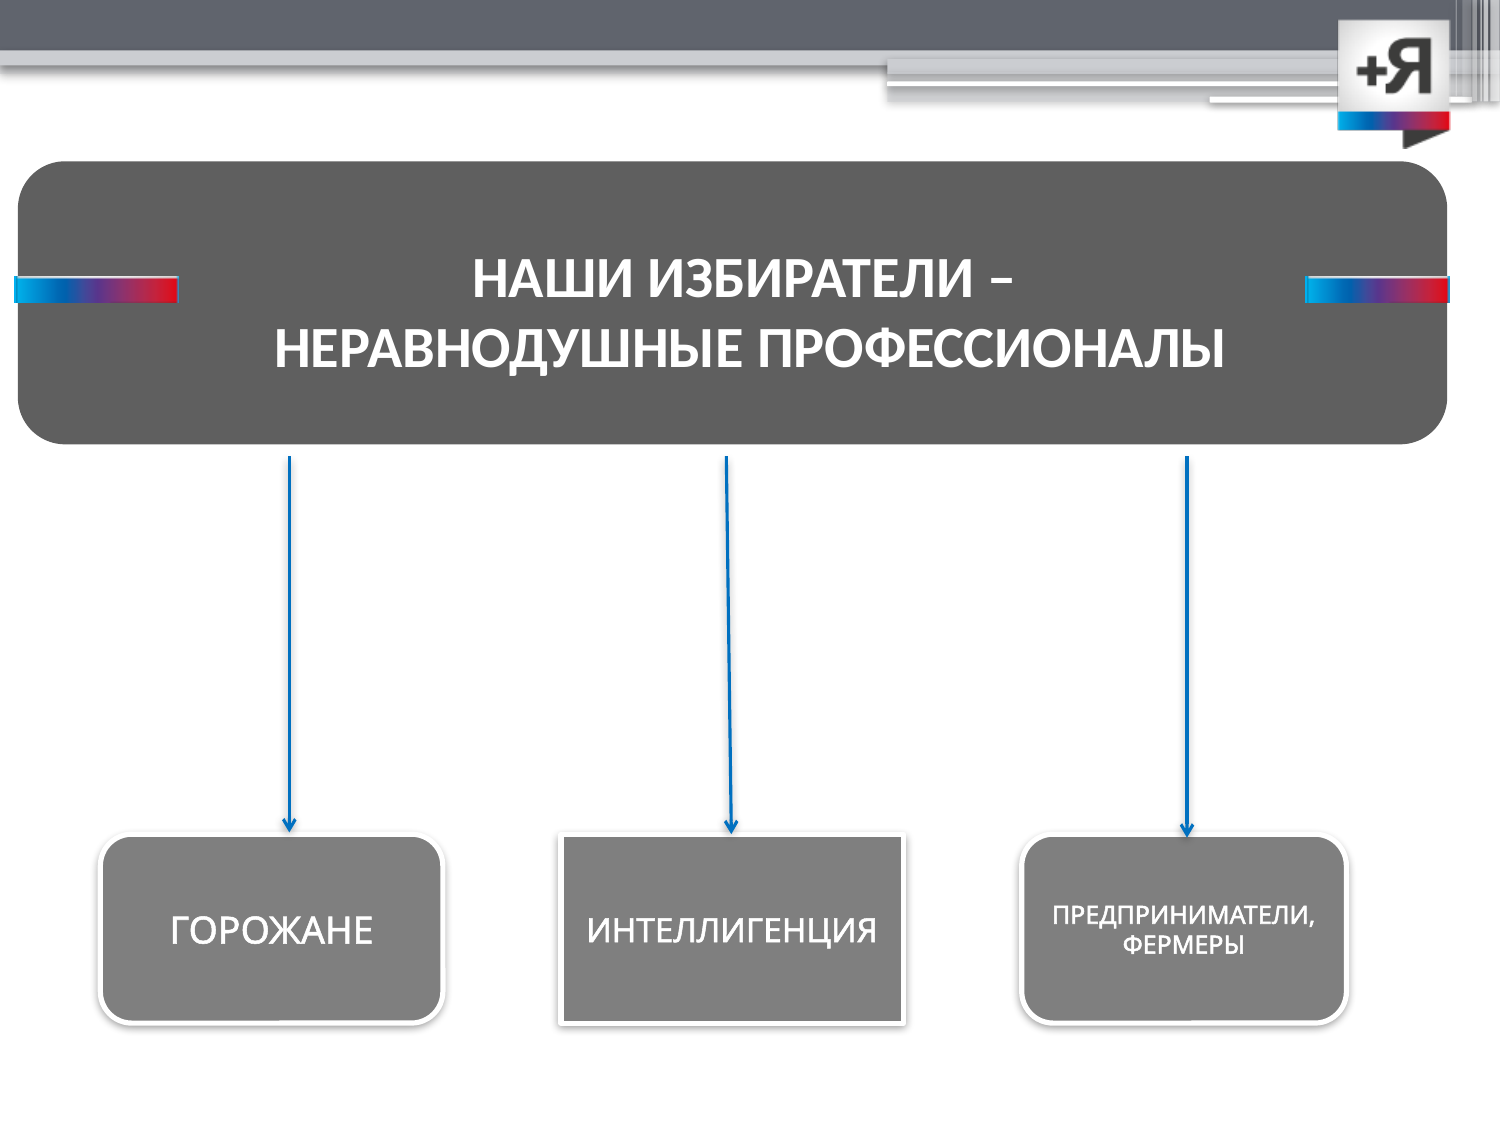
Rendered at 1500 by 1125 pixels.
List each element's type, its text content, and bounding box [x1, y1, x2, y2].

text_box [288, 455, 1188, 838]
text_box ИНТЕЛЛИГЕНЦИЯ [558, 847, 906, 1026]
text_box ПРЕДПРИНИМАТЕЛИ, ФЕРМЕРЫ [1019, 831, 1350, 1026]
text_box ГОРОЖАНЕ [97, 831, 446, 1026]
picture [1328, 19, 1451, 149]
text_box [13, 161, 1450, 445]
